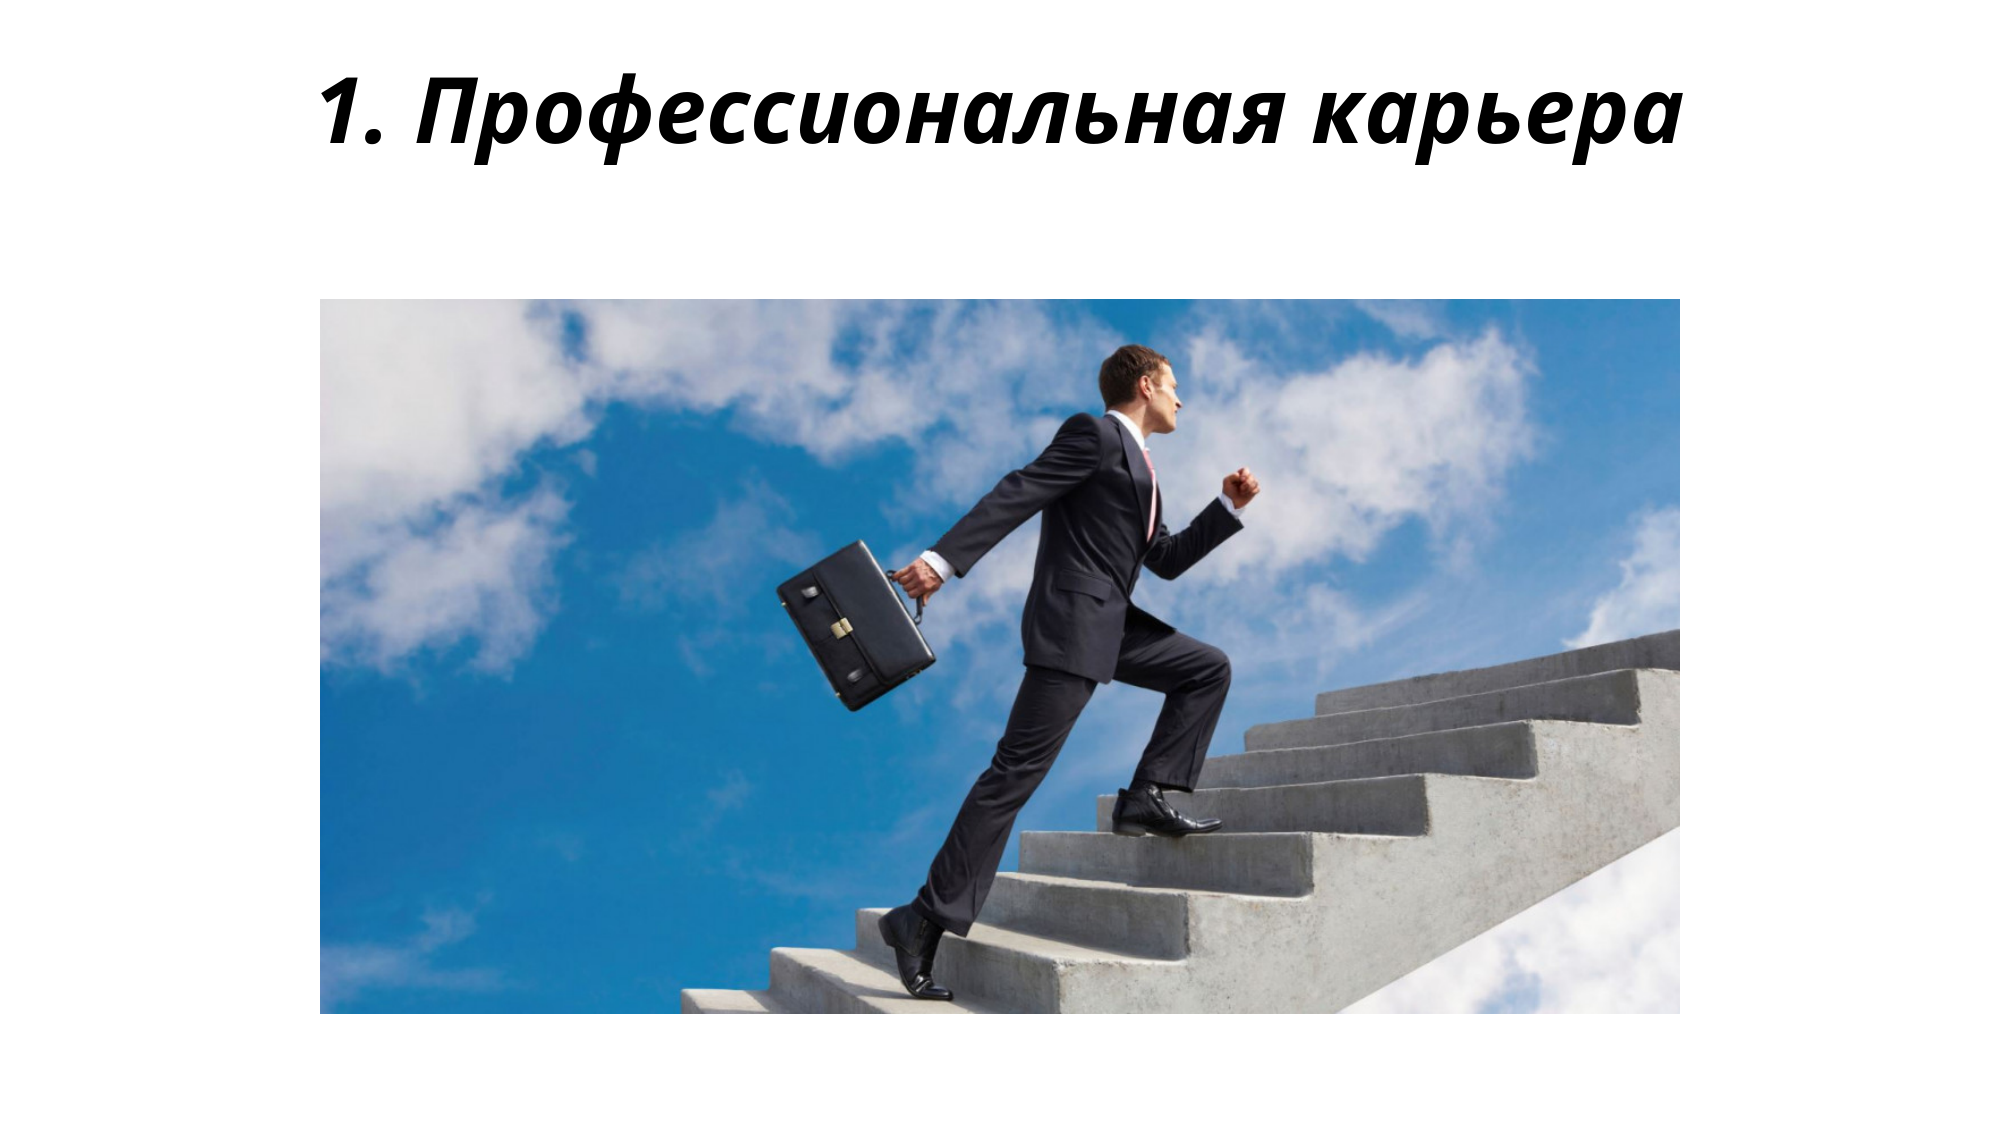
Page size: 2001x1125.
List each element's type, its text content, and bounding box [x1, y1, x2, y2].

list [320, 299, 1680, 1014]
title 1. Профессиональная карьера [137, 59, 1863, 278]
